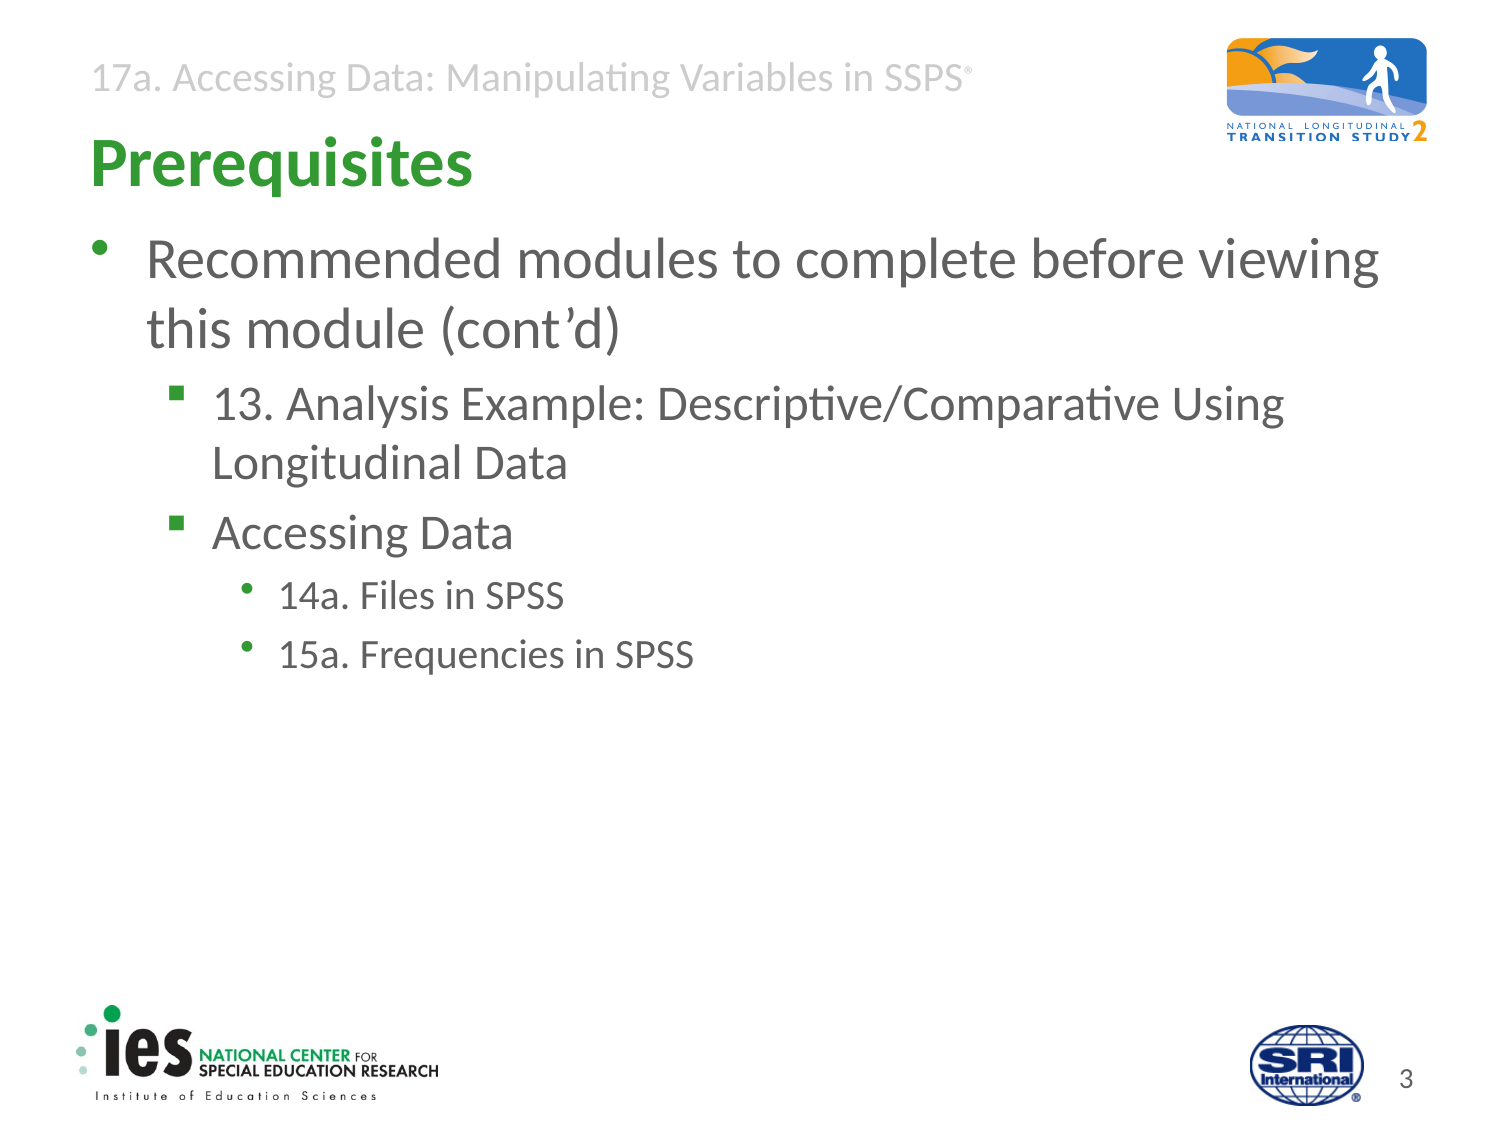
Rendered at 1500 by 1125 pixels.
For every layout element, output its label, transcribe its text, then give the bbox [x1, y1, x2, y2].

picture [1250, 1025, 1364, 1106]
slide_number 2 [1324, 1051, 1429, 1125]
list Recommended modules to complete before viewing this module (cont’d) 13. Analysis Example: Descriptive/Comparative Using Longitudinal Data Accessing Data 14a. Files in SPSS 15a. Frequencies in SPSS [74, 212, 1426, 956]
picture [76, 1005, 438, 1100]
title Prerequisites [74, 90, 1426, 212]
